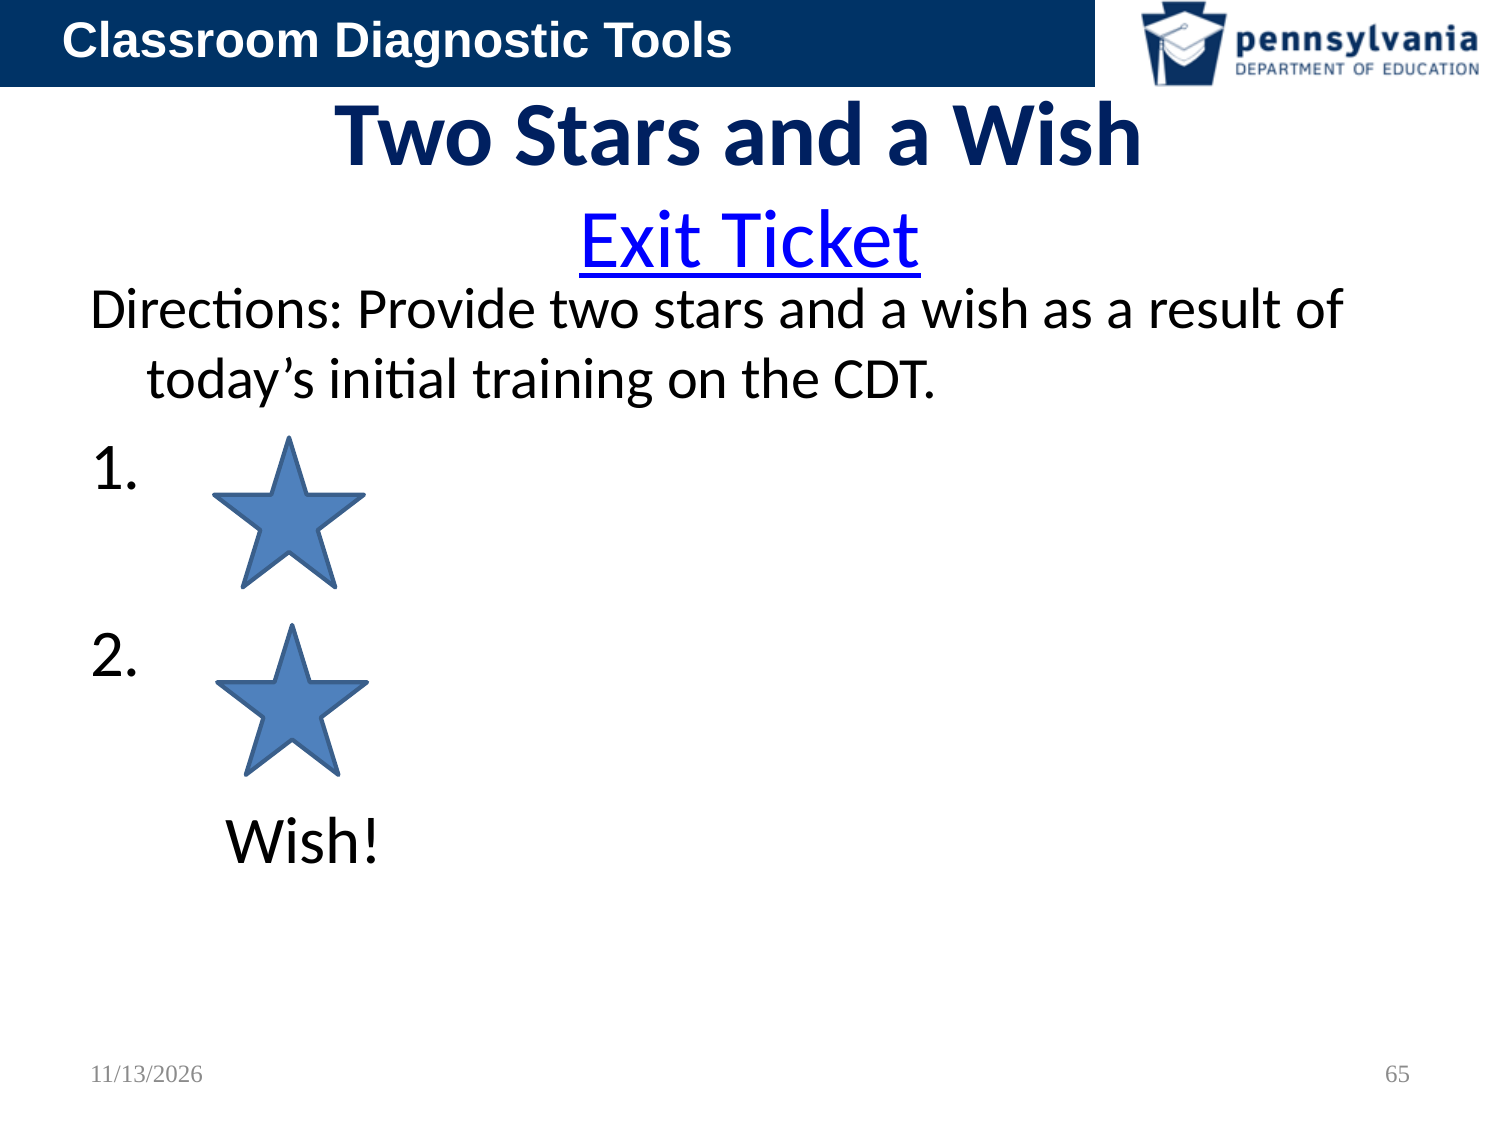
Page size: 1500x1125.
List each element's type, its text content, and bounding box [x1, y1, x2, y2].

list Directions: Provide two stars and a wish as a result of today’s initial training on the CDT. 1. 2. Wish! [74, 262, 1426, 1006]
text_box [212, 435, 366, 590]
text_box [215, 622, 370, 777]
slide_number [75, 1042, 425, 1103]
picture [1134, 0, 1485, 90]
title Two Stars and a Wish Exit Ticket [74, 44, 1426, 233]
slide_number 65 [1074, 1042, 1425, 1103]
